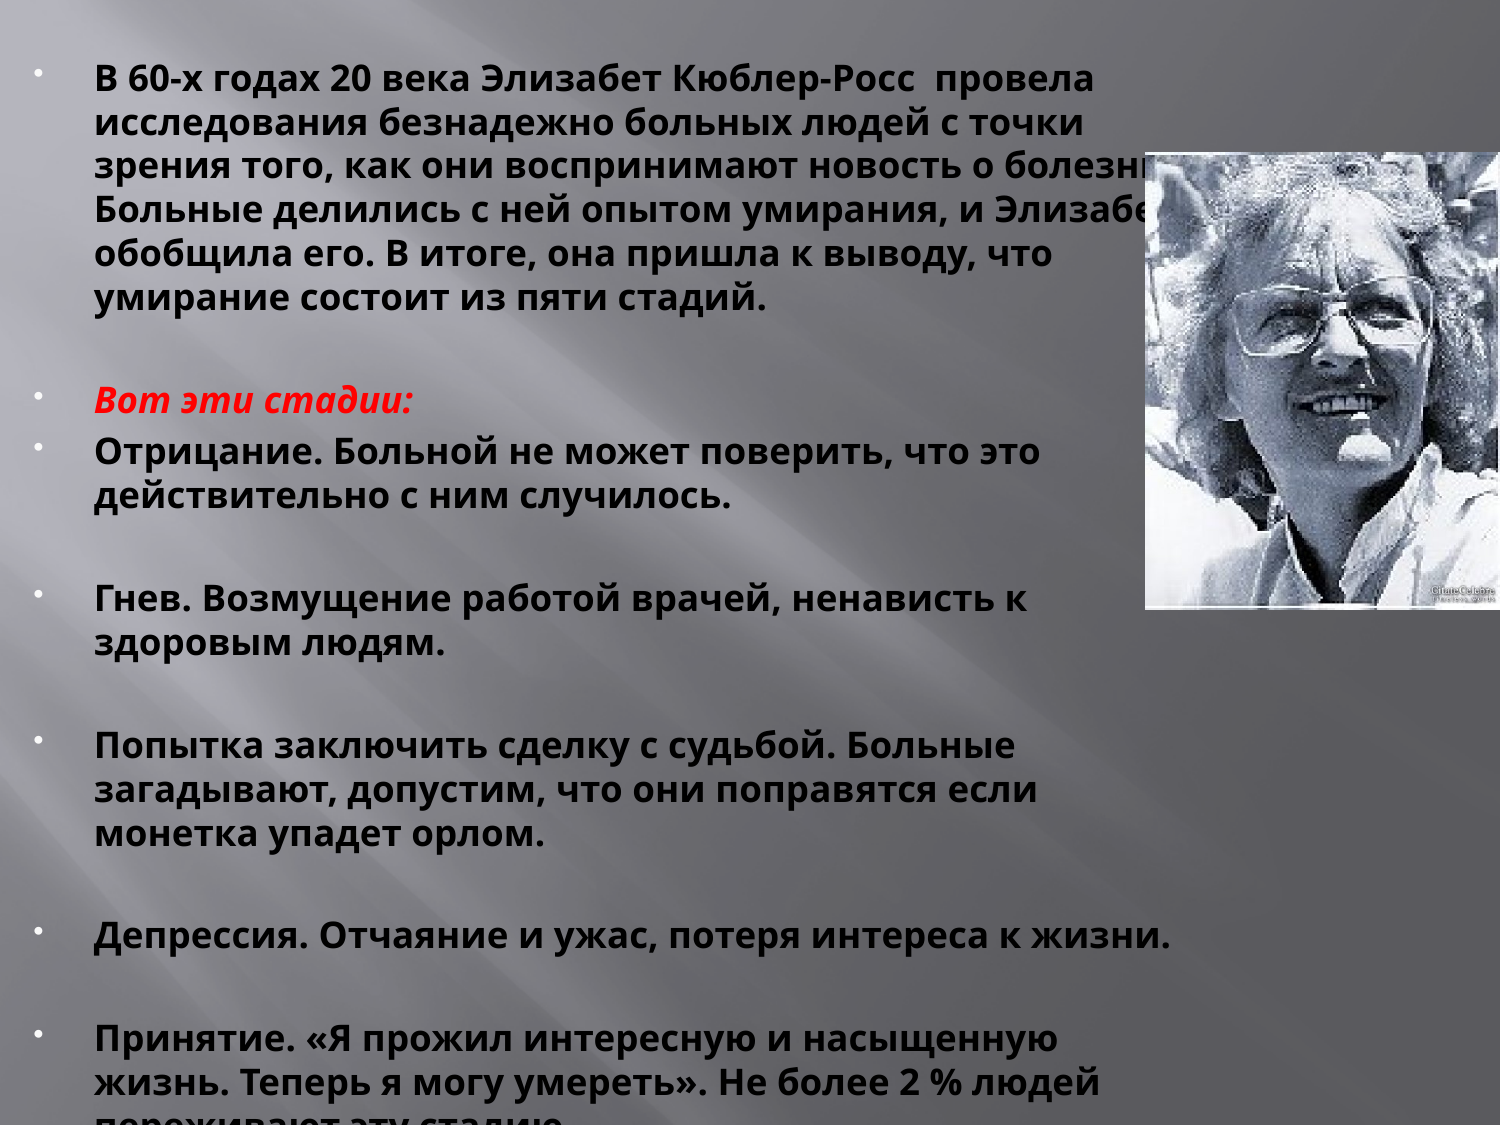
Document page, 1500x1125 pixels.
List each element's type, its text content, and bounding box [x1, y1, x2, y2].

list В 60-х годах 20 века Элизабет Кюблер-Росс провела исследования безнадежно больных людей с точки зрения того, как они воспринимают новость о болезни. Больные делились с ней опытом умирания, и Элизабет обобщила его. В итоге, она пришла к выводу, что умирание состоит из пяти стадий. Вот эти стадии: Отрицание. Больной не может поверить, что это действительно с ним случилось. Гнев. Возмущение работой врачей, ненависть к здоровым людям. Попытка заключить сделку с судьбой. Больные загадывают, допустим, что они поправятся если монетка упадет орлом. Депрессия. Отчаяние и ужас, потеря интереса к жизни. Принятие. «Я прожил интересную и насыщенную жизнь. Теперь я могу умереть». Не более 2 % людей переживают эту стадию. [0, 46, 1196, 1125]
picture [1145, 152, 1500, 610]
